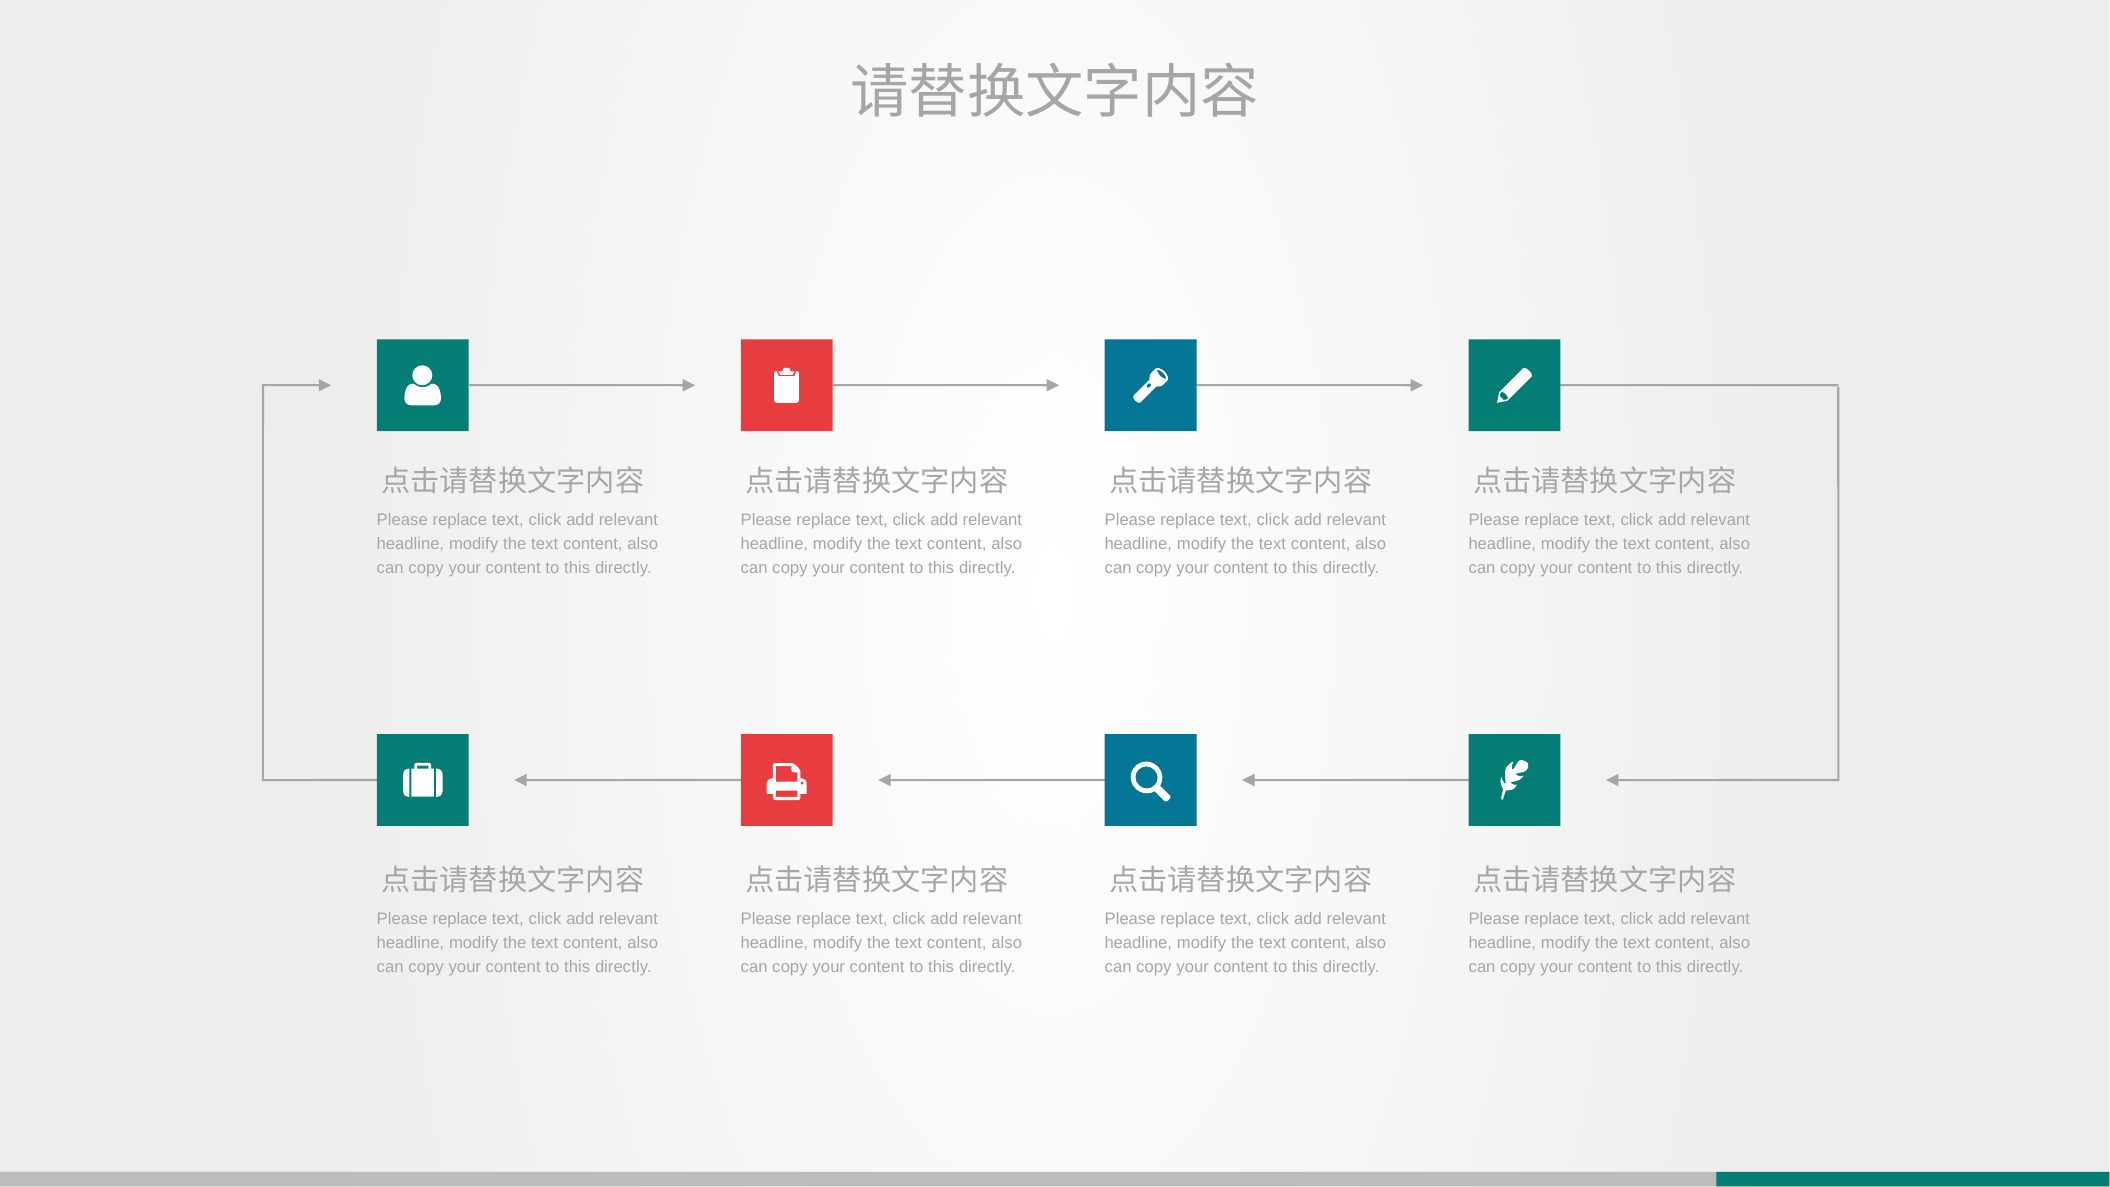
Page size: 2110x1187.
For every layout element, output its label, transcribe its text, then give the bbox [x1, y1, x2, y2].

text_box 点击请替换文字内容 [381, 854, 745, 897]
text_box Please replace text, click add relevant headline, modify the text content, also can copy your content to this directly. [376, 504, 680, 577]
text_box [1242, 773, 1468, 787]
text_box 点击请替换文字内容 [745, 454, 1109, 497]
text_box 点击请替换文字内容 [1473, 854, 1847, 897]
text_box Please replace text, click add relevant headline, modify the text content, also can copy your content to this directly. [740, 904, 1044, 977]
text_box Please replace text, click add relevant headline, modify the text content, also can copy your content to this directly. [1104, 504, 1408, 577]
text_box 点击请替换文字内容 [381, 454, 745, 497]
text_box [878, 773, 1104, 787]
text_box 点击请替换文字内容 [745, 854, 1109, 897]
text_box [1104, 339, 1197, 432]
picture [0, 0, 2110, 1171]
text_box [1104, 734, 1197, 826]
text_box Please replace text, click add relevant headline, modify the text content, also can copy your content to this directly. [1468, 504, 1772, 577]
text_box Please replace text, click add relevant headline, modify the text content, also can copy your content to this directly. [376, 904, 680, 977]
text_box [1468, 734, 1561, 826]
text_box [1606, 773, 1839, 787]
text_box 请替换文字内容 [820, 32, 1289, 124]
text_box [469, 379, 696, 392]
text_box [833, 379, 1060, 392]
text_box Please replace text, click add relevant headline, modify the text content, also can copy your content to this directly. [1468, 904, 1772, 977]
text_box [1197, 379, 1424, 392]
text_box Please replace text, click add relevant headline, modify the text content, also can copy your content to this directly. [1104, 904, 1408, 977]
text_box Please replace text, click add relevant headline, modify the text content, also can copy your content to this directly. [740, 504, 1044, 577]
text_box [1468, 339, 1561, 432]
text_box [376, 339, 469, 432]
text_box [514, 773, 740, 787]
text_box 点击请替换文字内容 [1473, 454, 1847, 497]
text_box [376, 734, 469, 826]
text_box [740, 339, 833, 432]
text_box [740, 734, 833, 826]
text_box 点击请替换文字内容 [1109, 854, 1473, 897]
text_box [261, 379, 332, 392]
text_box 点击请替换文字内容 [1109, 454, 1473, 497]
